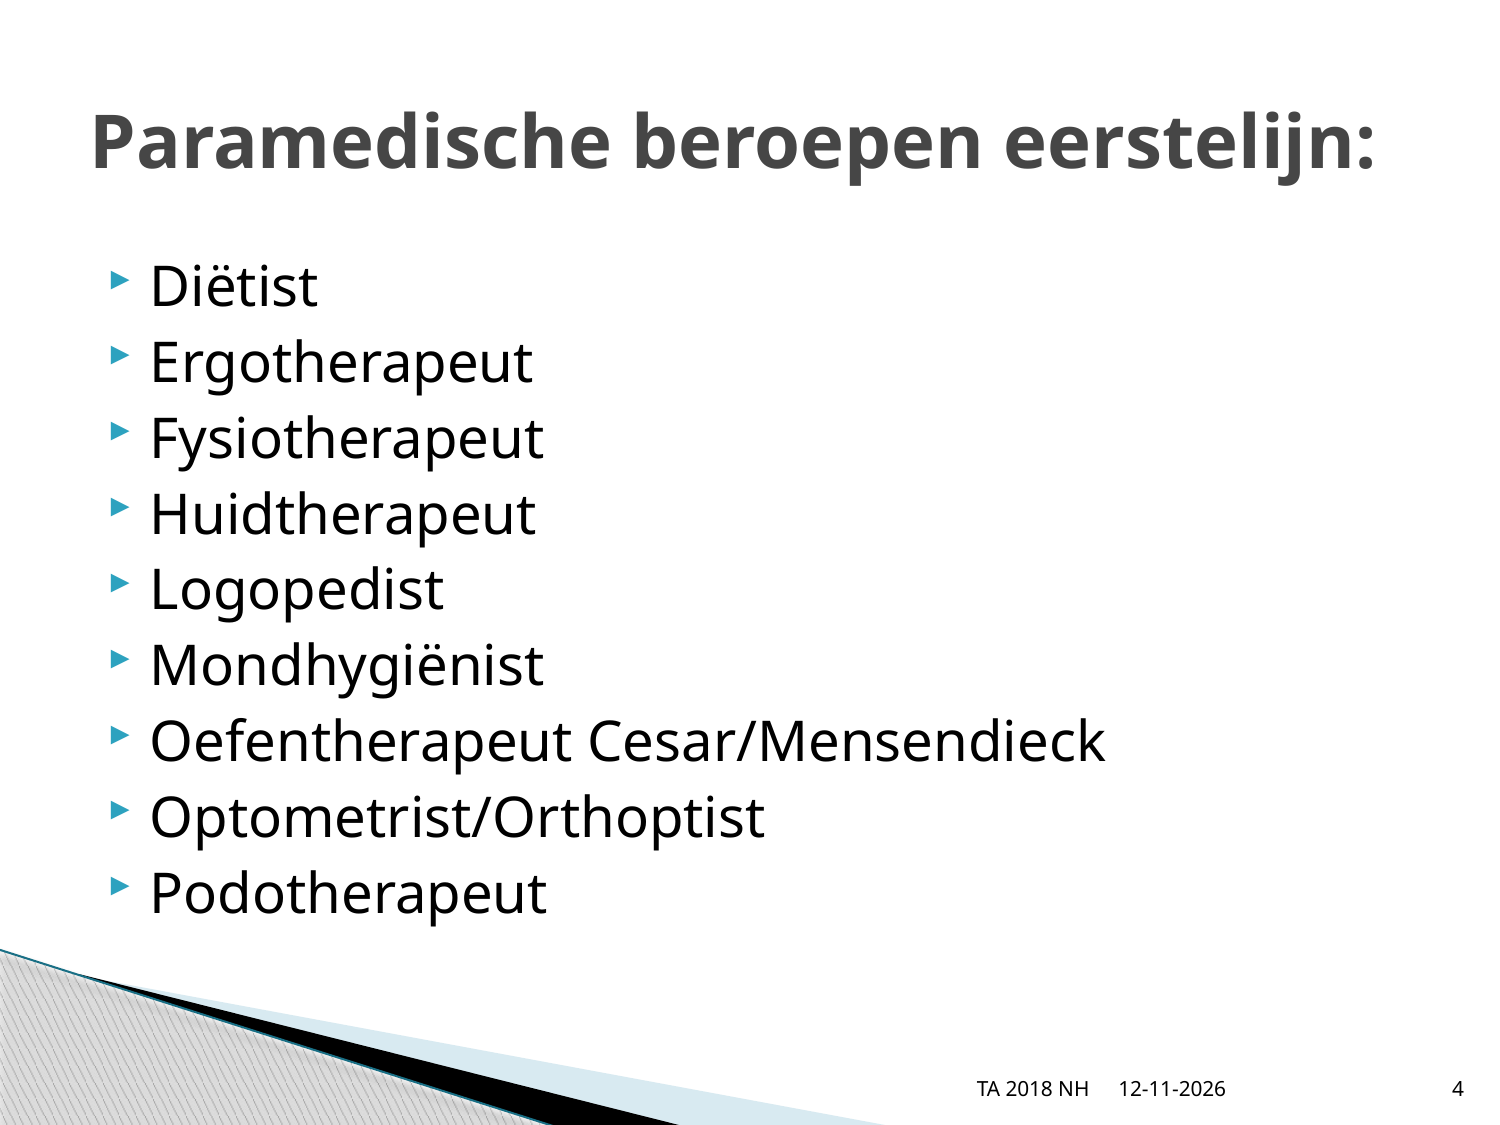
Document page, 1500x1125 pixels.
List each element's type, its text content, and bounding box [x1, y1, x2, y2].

list Diëtist Ergotherapeut Fysiotherapeut Huidtherapeut Logopedist Mondhygiënist Oefentherapeut Cesar/Mensendieck Optometrist/Orthoptist Podotherapeut [75, 243, 1425, 986]
title Paramedische beroepen eerstelijn: [75, 45, 1425, 233]
footer TA 2018 NH [718, 1051, 1105, 1112]
slide_number 4 [1418, 1051, 1479, 1112]
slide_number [1105, 1051, 1418, 1112]
